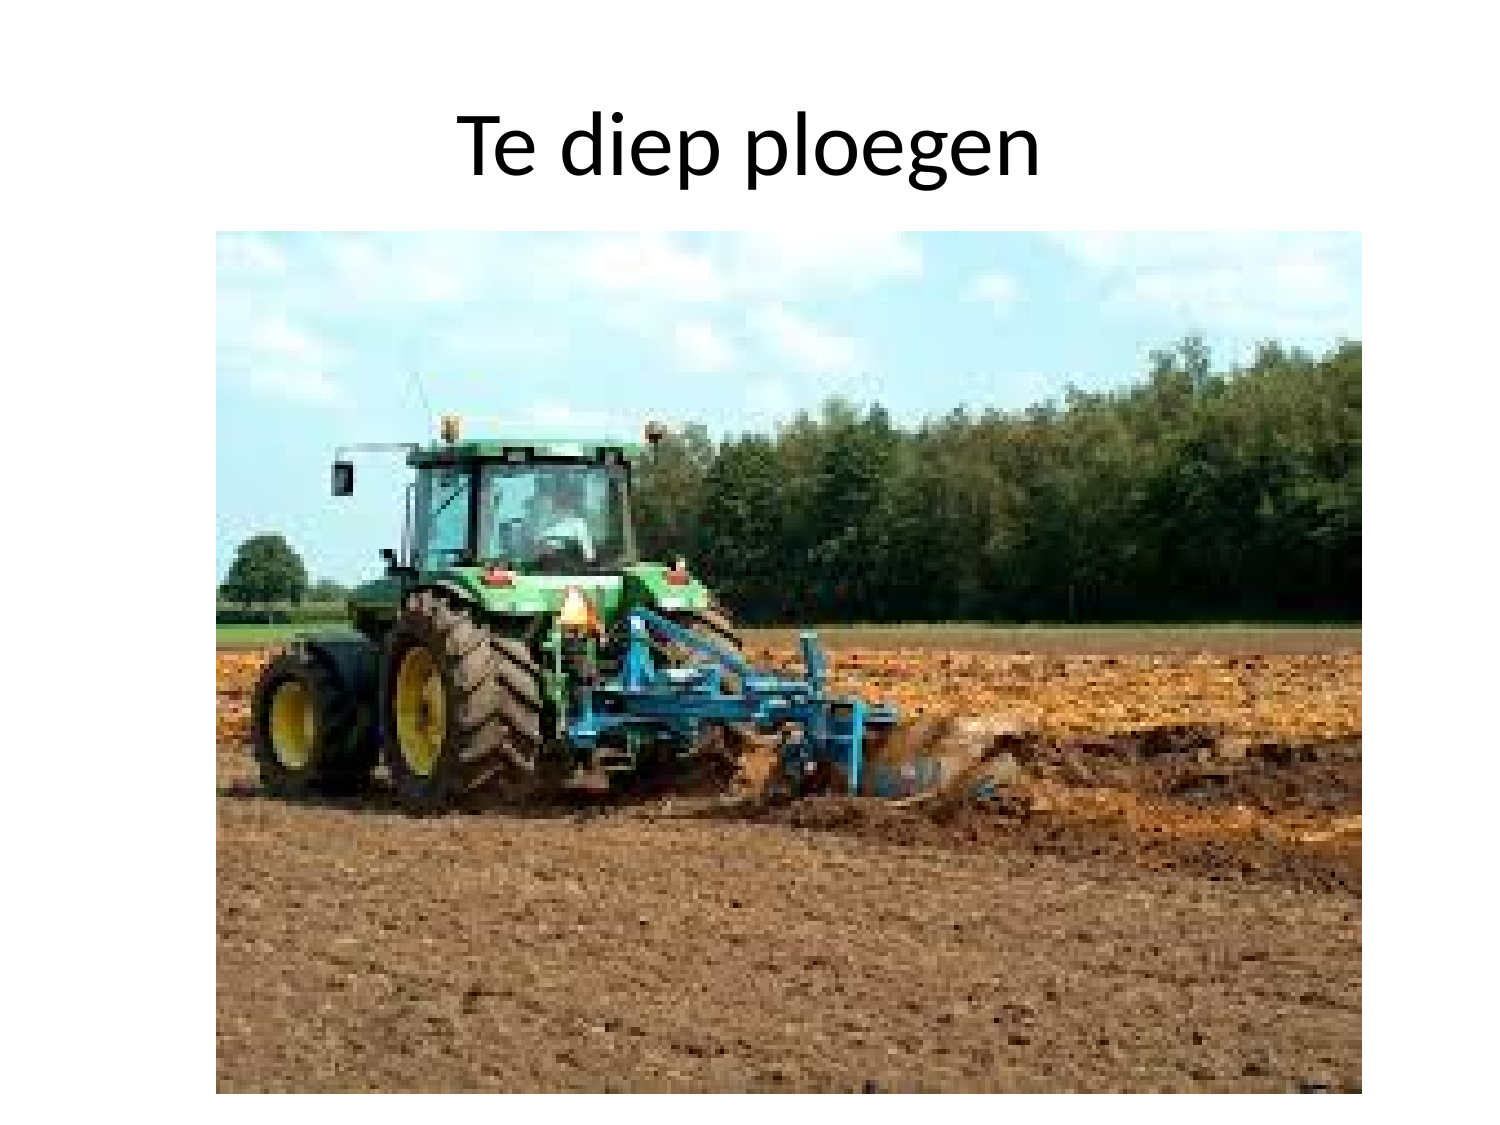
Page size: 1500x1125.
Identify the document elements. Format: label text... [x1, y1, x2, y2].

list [215, 231, 1362, 1095]
title Te diep ploegen [75, 45, 1425, 233]
